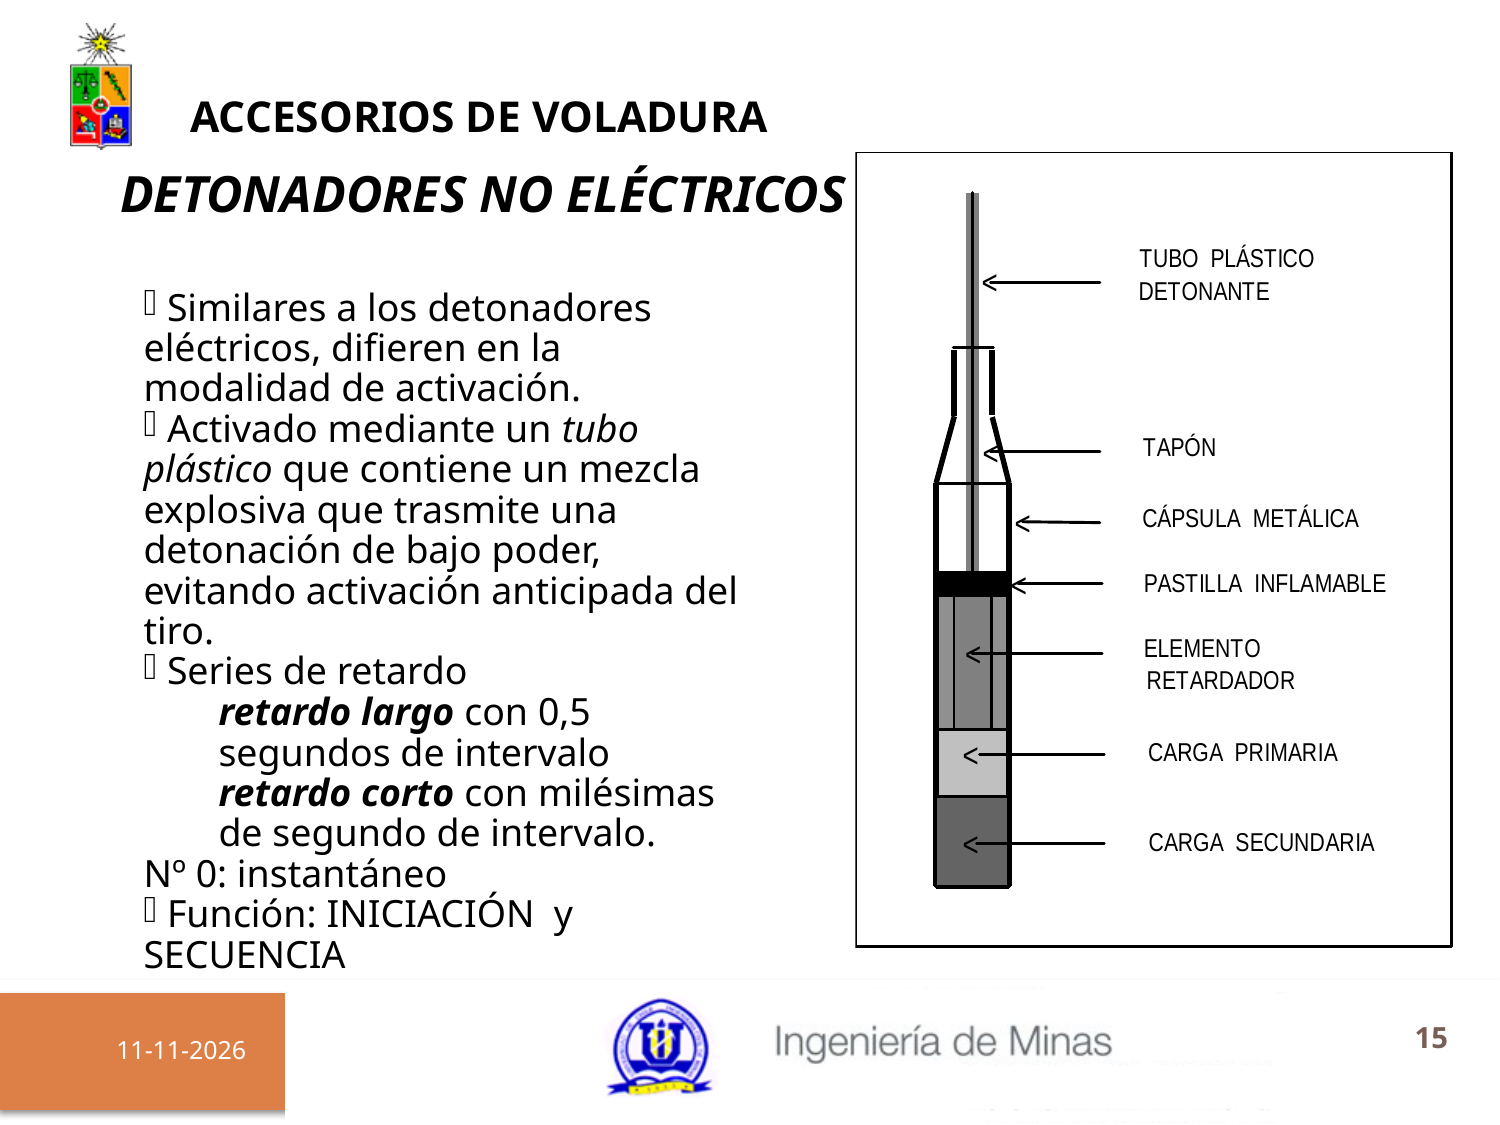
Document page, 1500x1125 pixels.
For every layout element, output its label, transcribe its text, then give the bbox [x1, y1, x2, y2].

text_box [855, 151, 1454, 950]
text_box Detonadores NO eléctricos [105, 163, 849, 230]
picture [69, 23, 132, 151]
text_box Similares a los detonadores eléctricos, difieren en la modalidad de activación. Activado mediante un tubo plástico que contiene un mezcla explosiva que trasmite una detonación de bajo poder, evitando activación anticipada del tiro. Series de retardo retardo largo con 0,5 segundos de intervalo retardo corto con milésimas de segundo de intervalo. Nº 0: instantáneo Función: INICIACIÓN y SECUENCIA [128, 281, 774, 984]
text_box Accesorios de voladura [175, 81, 1266, 148]
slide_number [12, 995, 279, 1108]
picture [285, 980, 1500, 1125]
